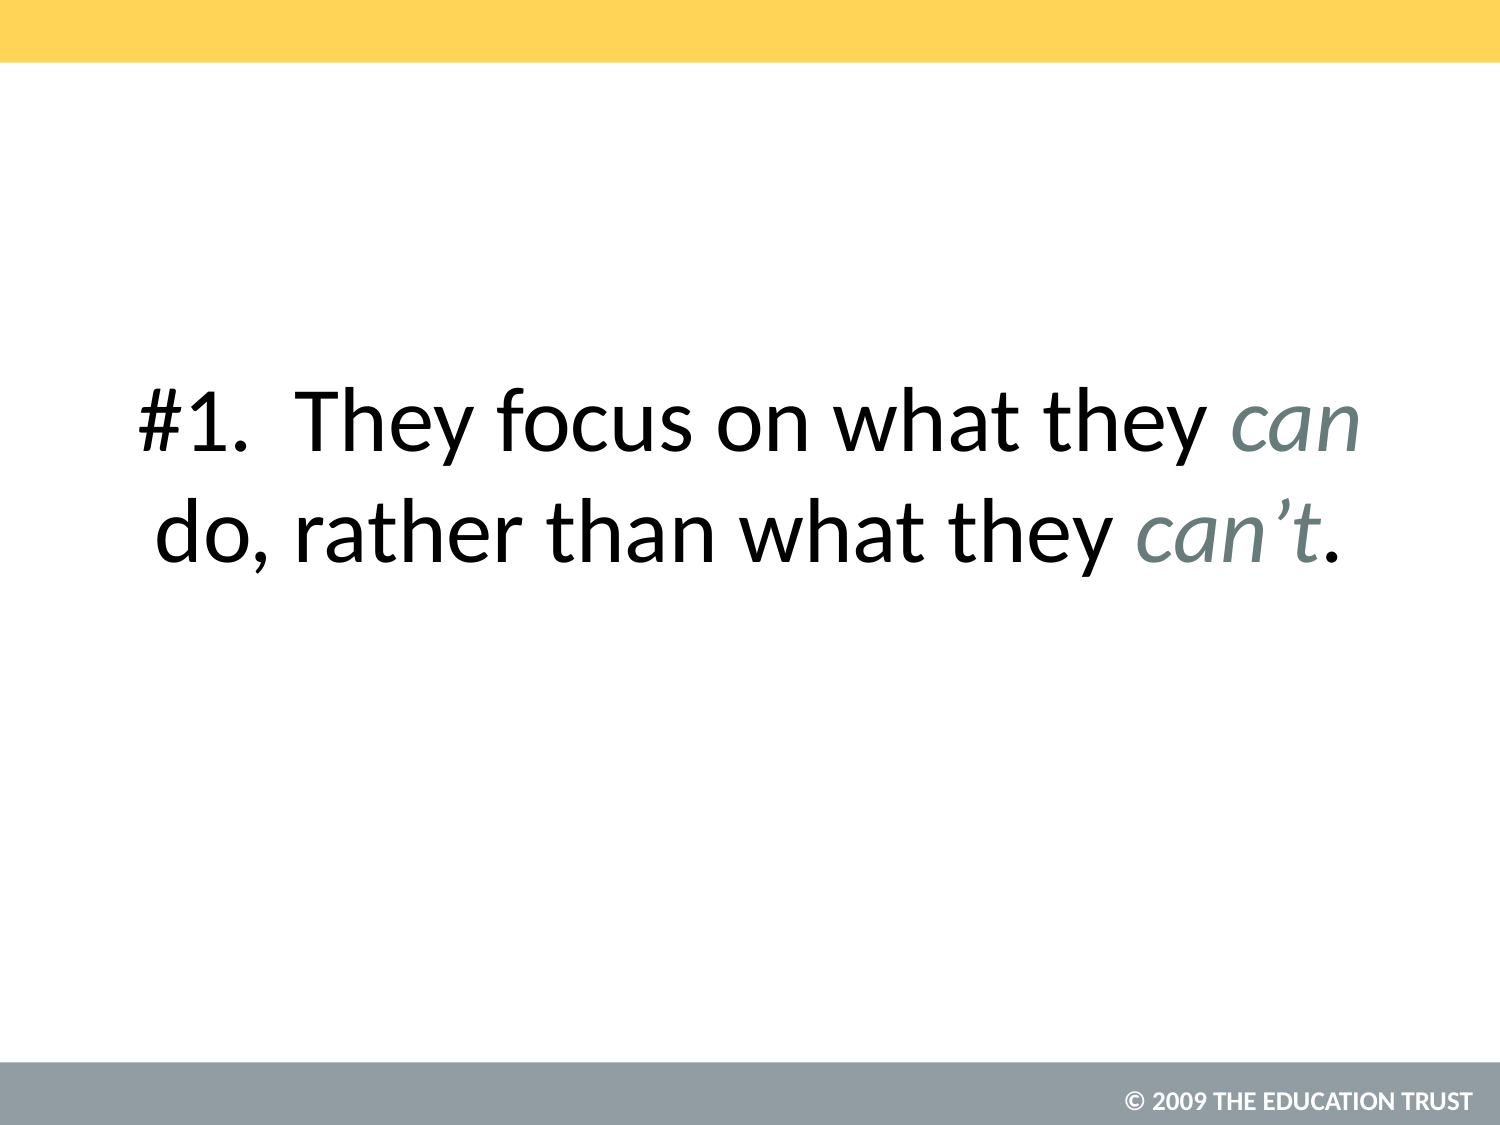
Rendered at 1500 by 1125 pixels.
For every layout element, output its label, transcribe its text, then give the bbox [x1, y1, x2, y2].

title #1. They focus on what they can do, rather than what they can’t. [112, 349, 1388, 591]
